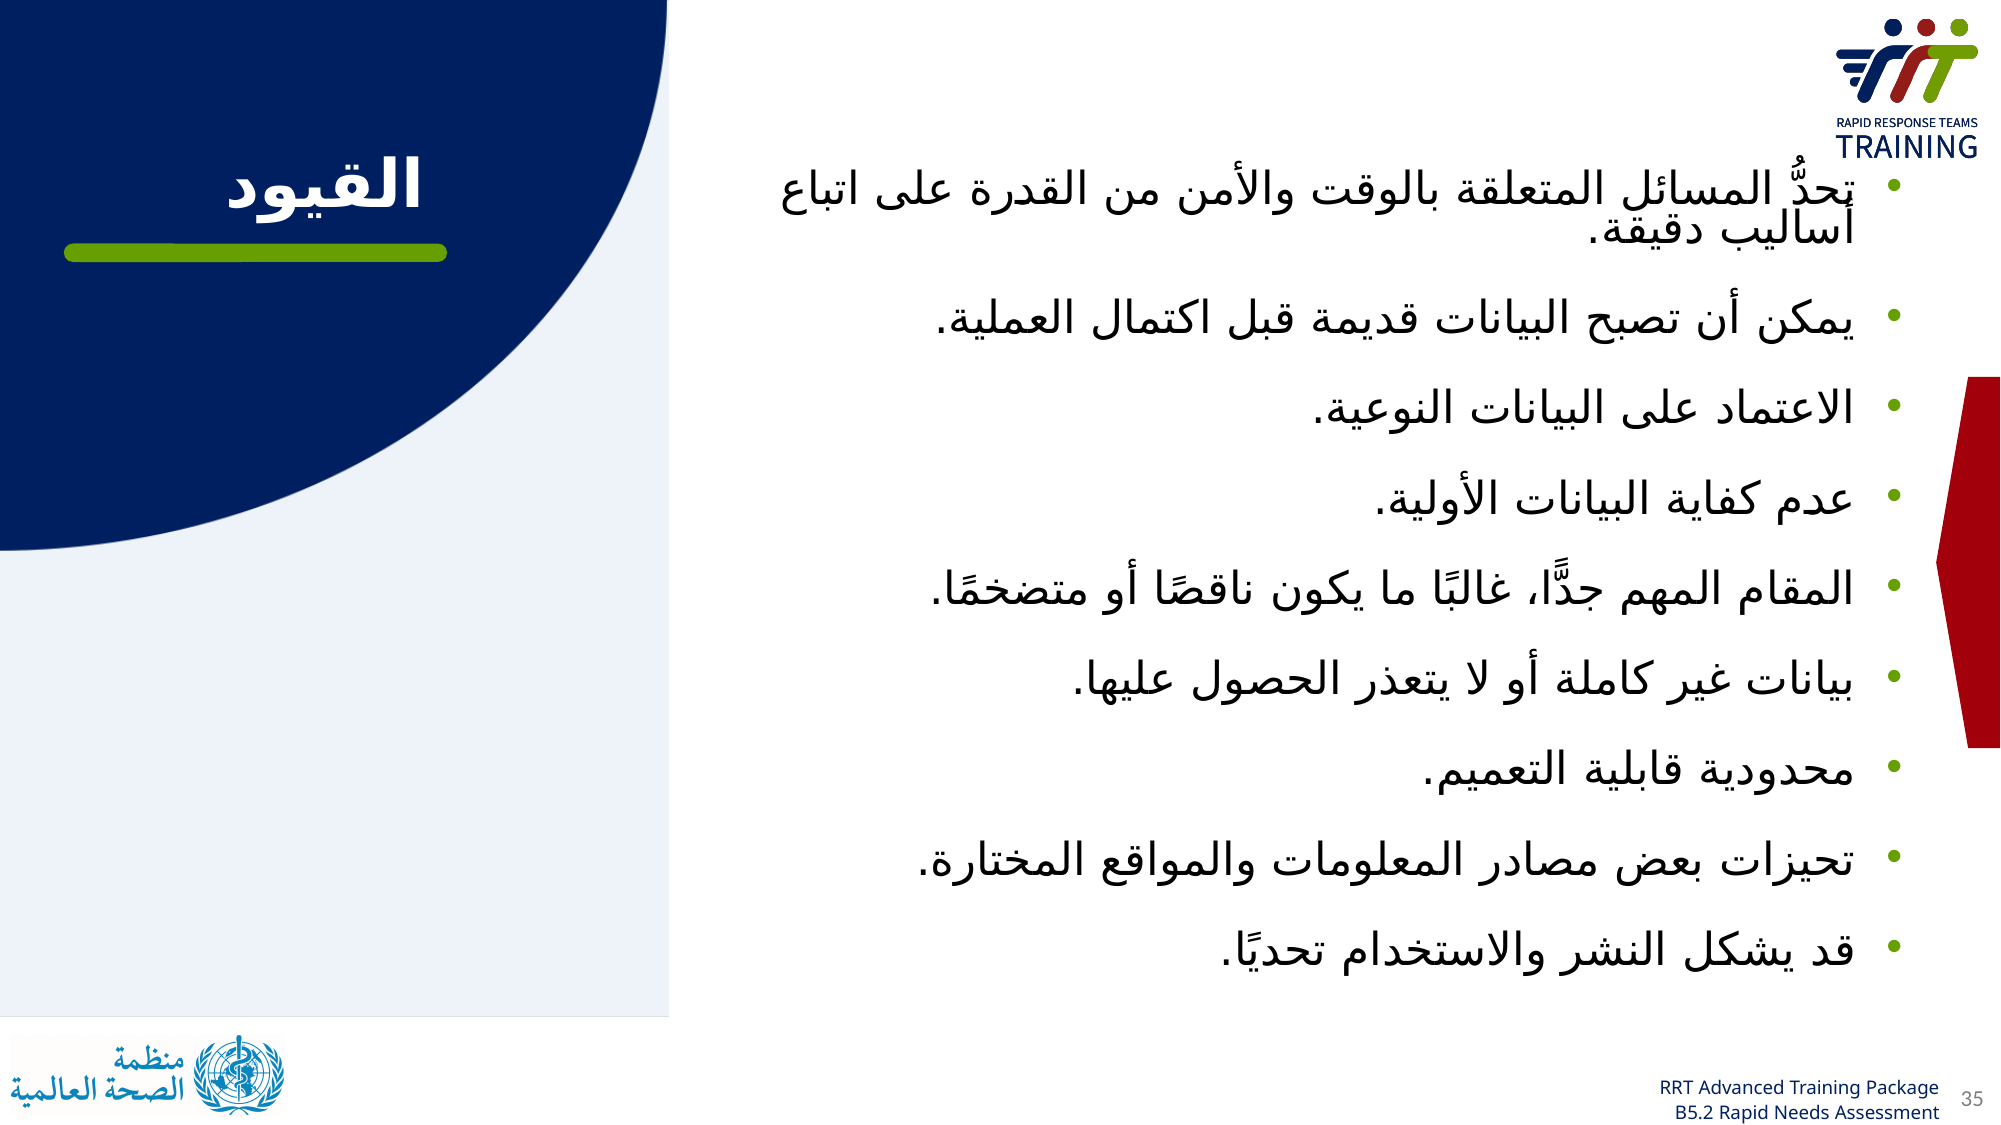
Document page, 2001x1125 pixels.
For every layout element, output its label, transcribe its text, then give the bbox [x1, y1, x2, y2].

list تحدُّ المسائل المتعلقة بالوقت والأمن من القدرة على اتباع أساليب دقيقة. يمكن أن تصبح البيانات قديمة قبل اكتمال العملية. الاعتماد على البيانات النوعية. عدم كفاية البيانات الأولية. المقام المهم جدًّا، غالبًا ما يكون ناقصًا أو متضخمًا. بيانات غير كاملة أو لا يتعذر الحصول عليها. محدودية قابلية التعميم. تحيزات بعض مصادر المعلومات والمواقع المختارة. قد يشكل النشر والاستخدام تحديًا. [674, 165, 1911, 1054]
picture [241, 1050, 247, 1059]
text_box القيود [90, 149, 433, 222]
picture [1835, 19, 1978, 167]
picture [11, 1035, 284, 1115]
picture [0, 0, 669, 1018]
